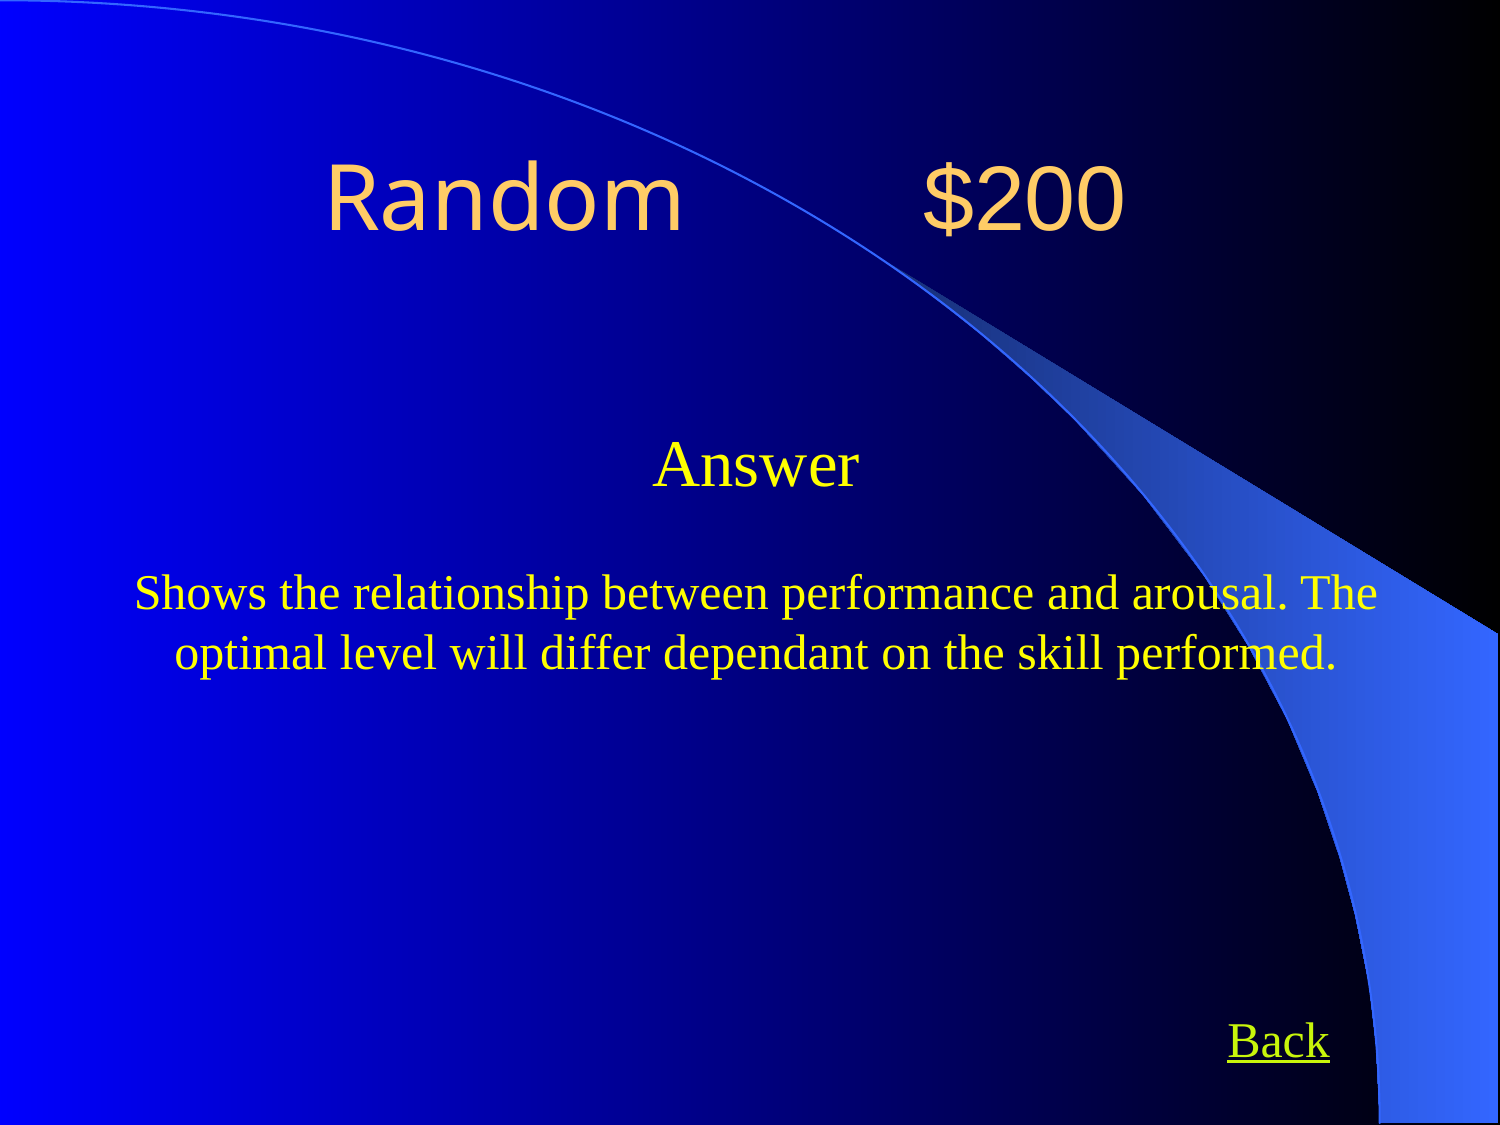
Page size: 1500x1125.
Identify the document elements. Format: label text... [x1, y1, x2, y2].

text_box Answer Shows the relationship between performance and arousal. The optimal level will differ dependant on the skill performed. [99, 412, 1413, 928]
text_box Back [1212, 999, 1438, 1075]
title Random $200 [87, 99, 1363, 288]
